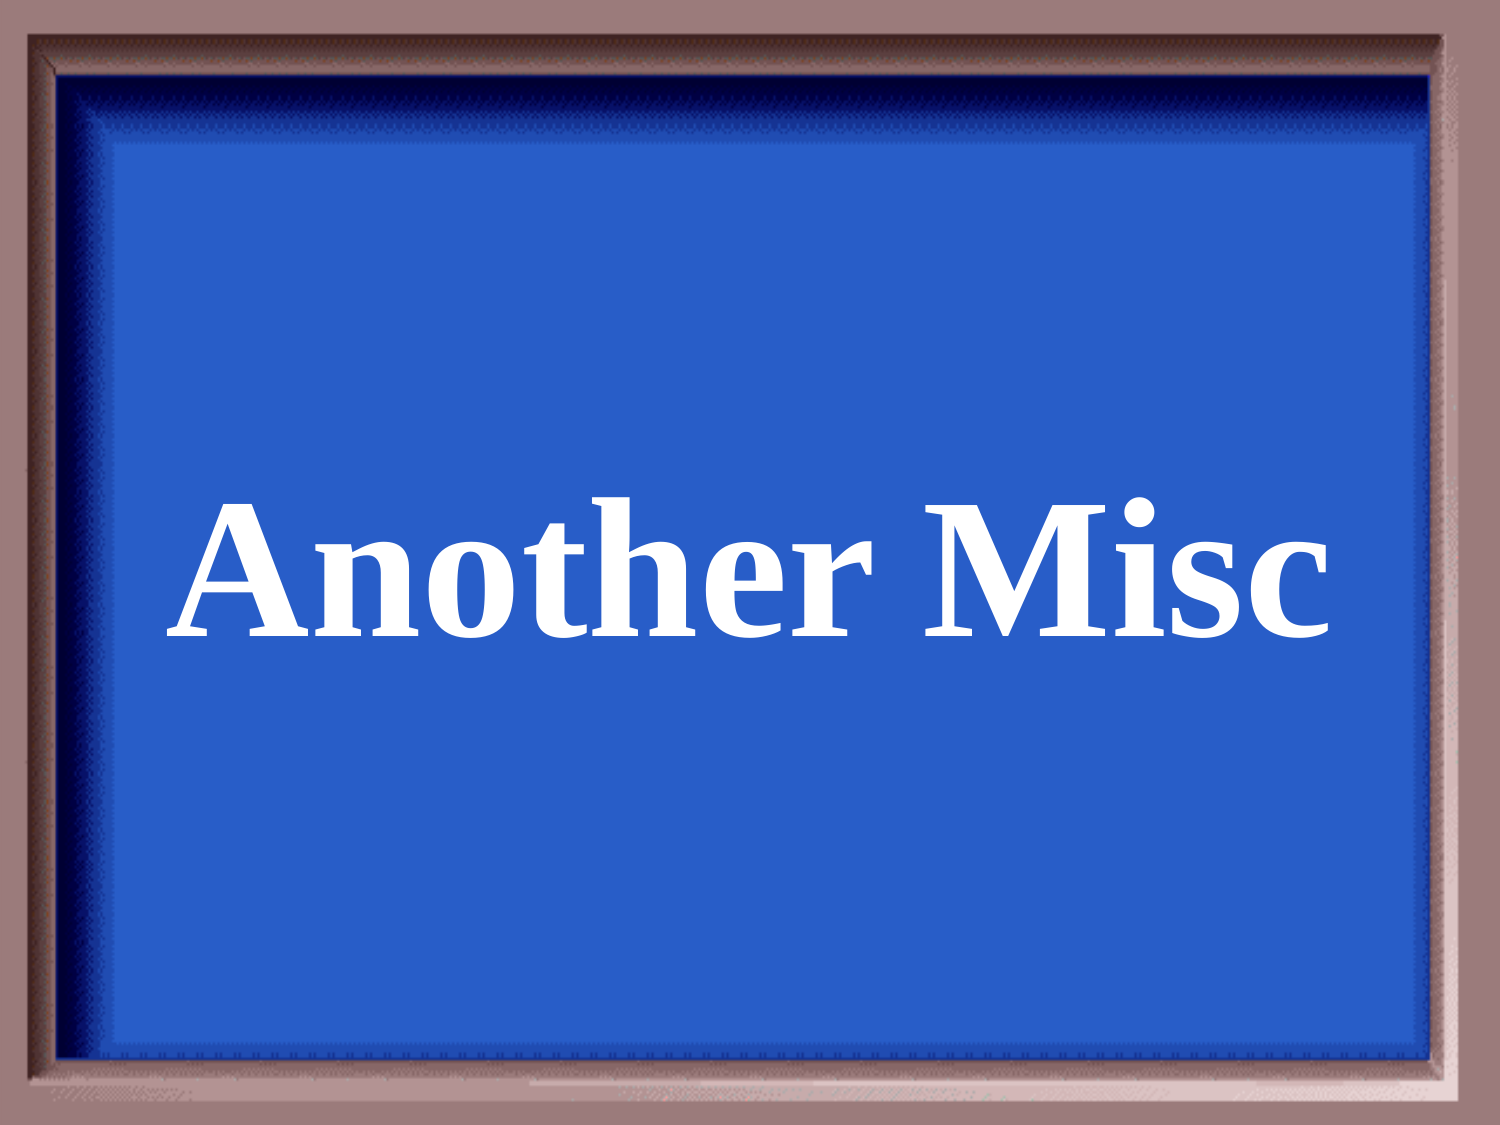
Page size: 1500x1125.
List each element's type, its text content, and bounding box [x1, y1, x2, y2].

title Another Misc [112, 462, 1388, 650]
picture [0, 0, 1500, 1125]
